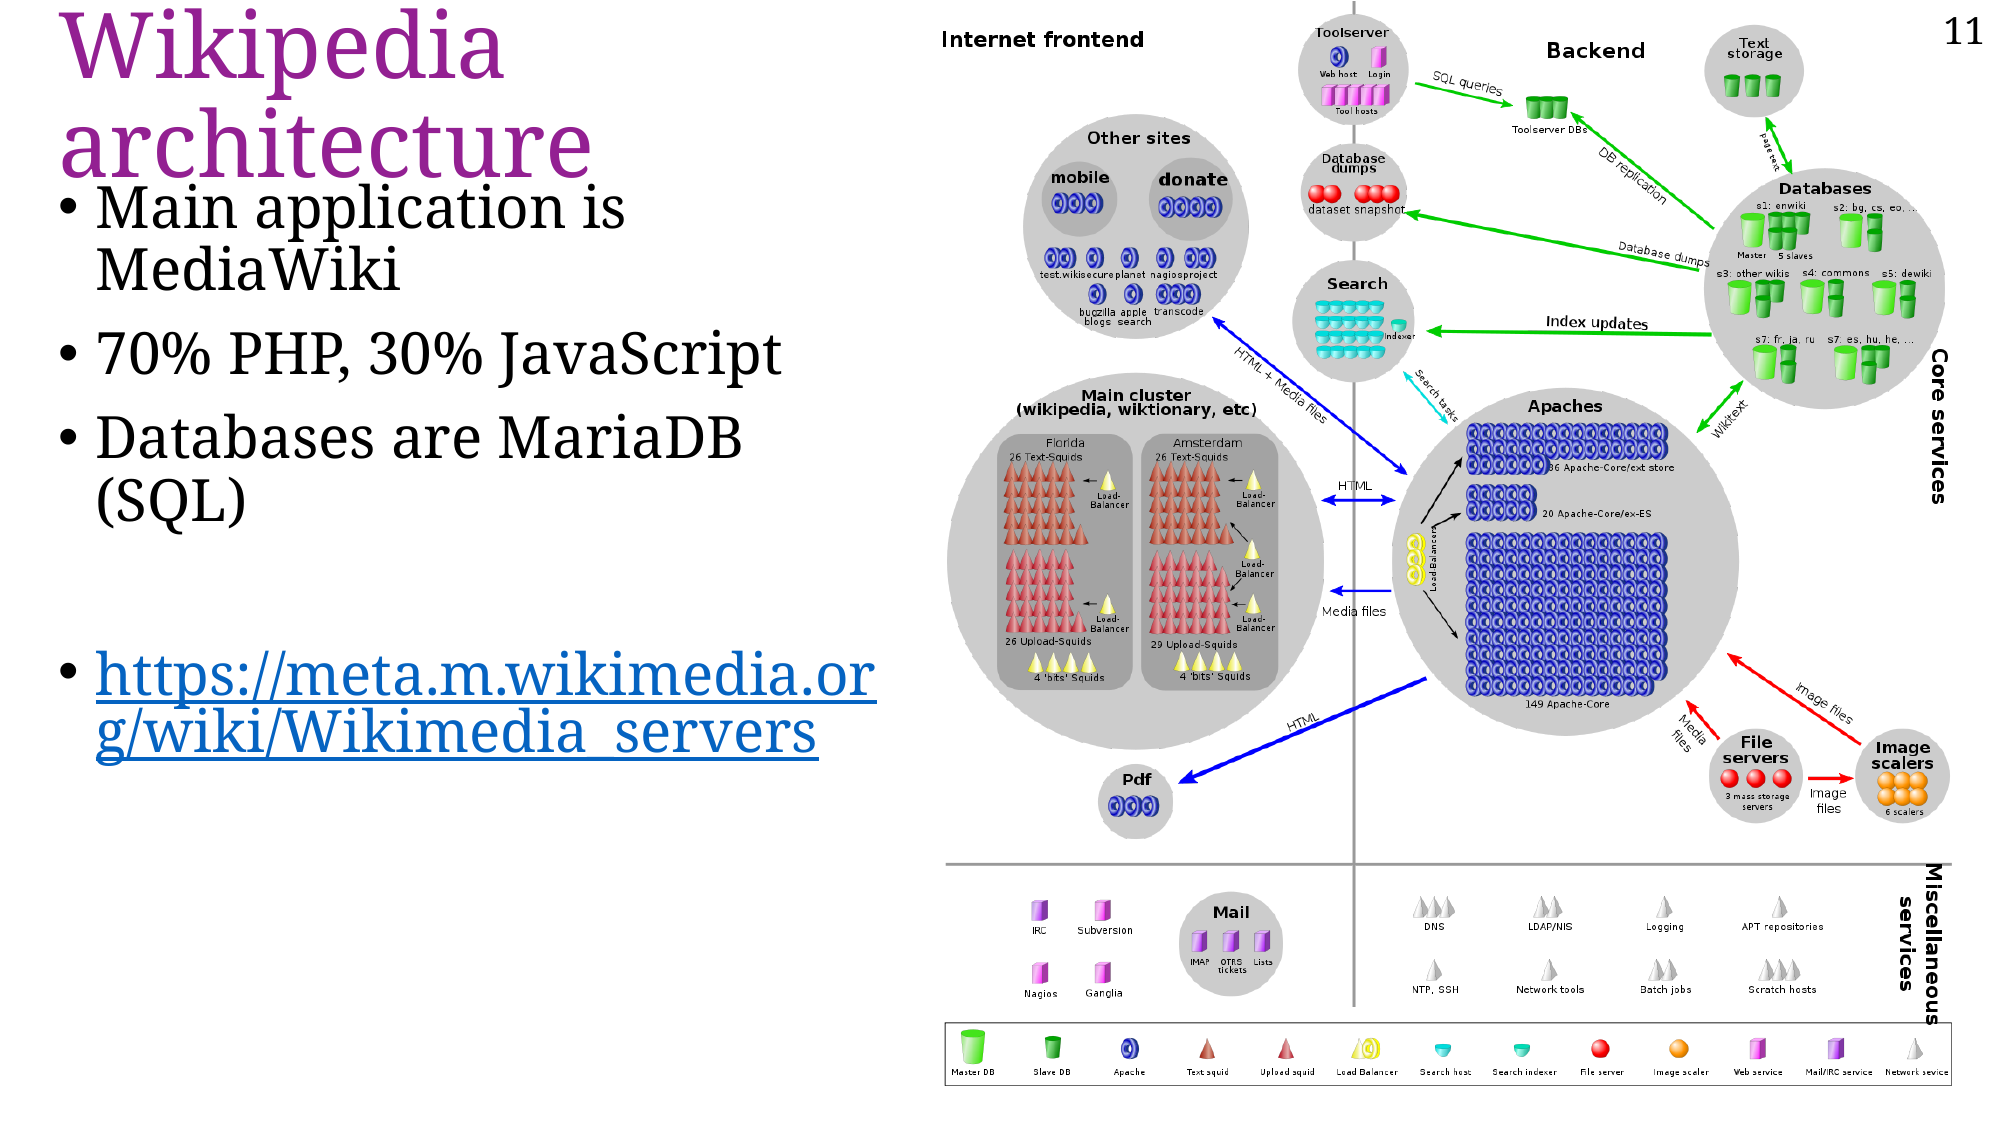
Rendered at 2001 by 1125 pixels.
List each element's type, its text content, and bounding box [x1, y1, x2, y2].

list Main application is MediaWiki 70% PHP, 30% JavaScript Databases are MariaDB (SQL) https://meta.m.wikimedia.org/wiki/Wikimedia_servers [43, 170, 894, 1106]
title Wikipedia architecture [43, 25, 924, 171]
picture [924, 0, 1972, 1106]
text_box 11 [1972, 0, 2000, 60]
